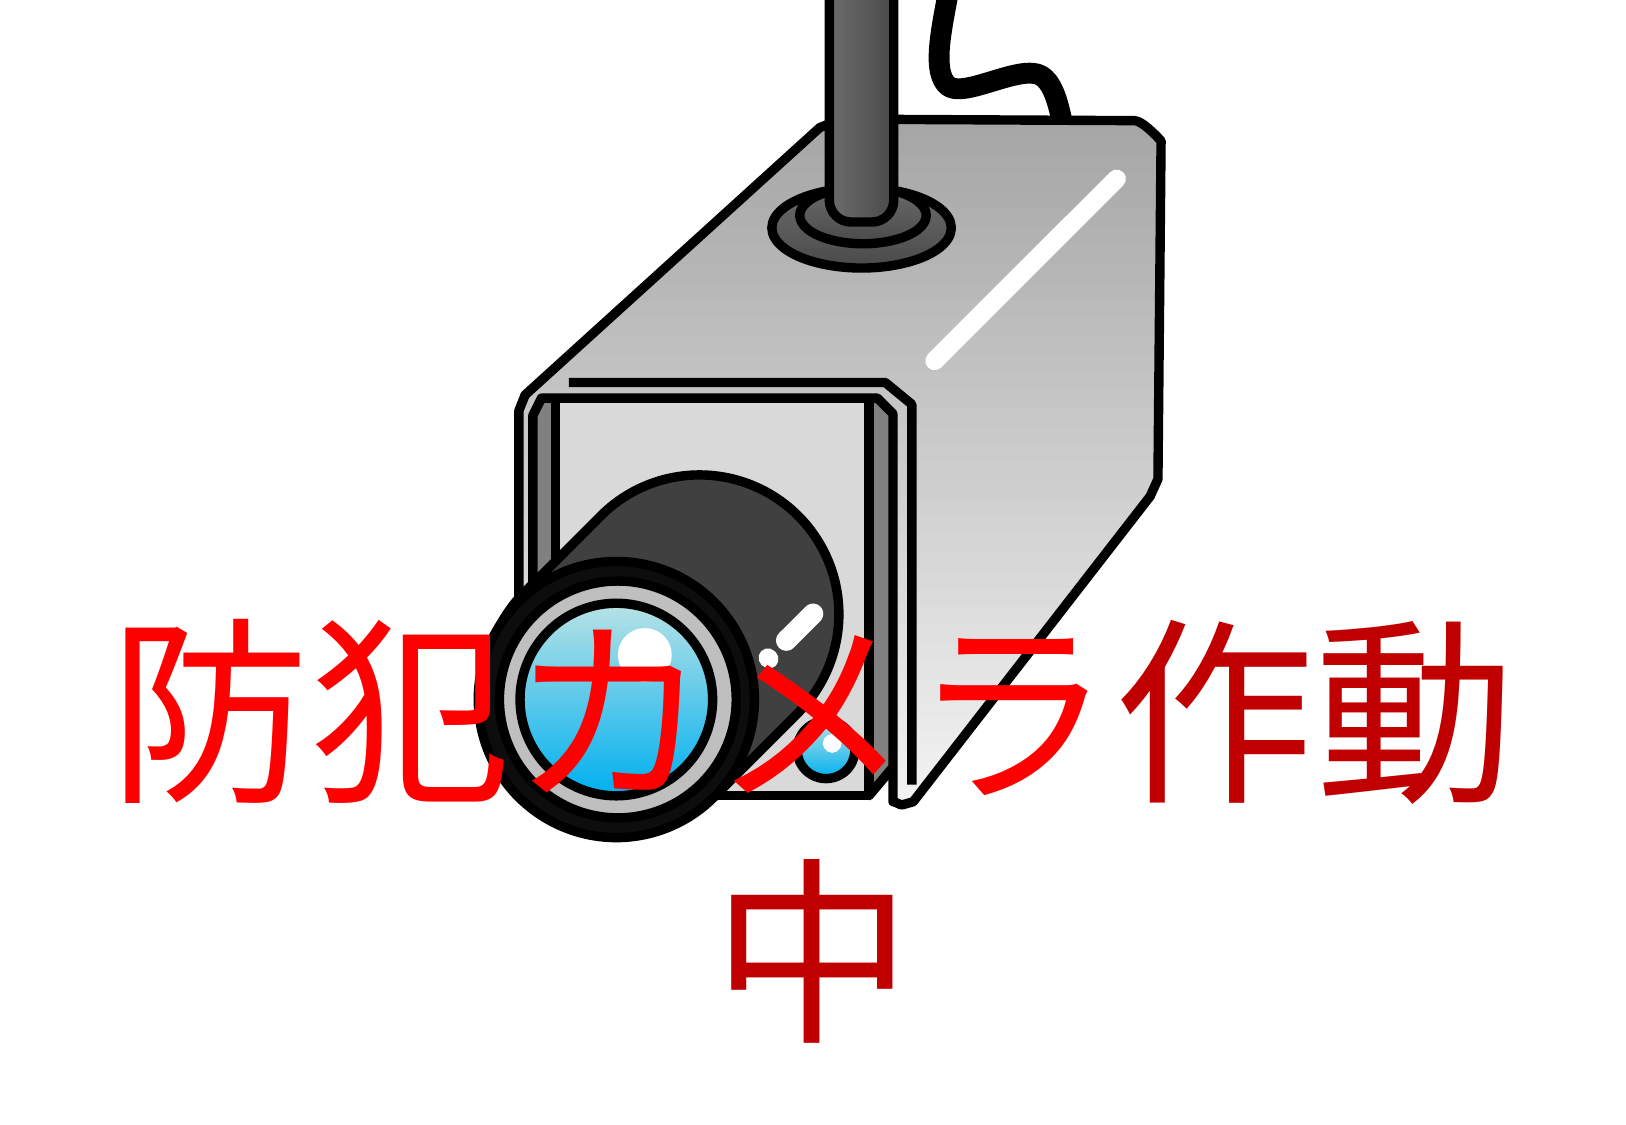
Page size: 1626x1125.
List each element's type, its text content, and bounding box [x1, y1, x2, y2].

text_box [468, 0, 1164, 838]
text_box 防犯カメラ作動中 [0, 580, 1625, 1076]
